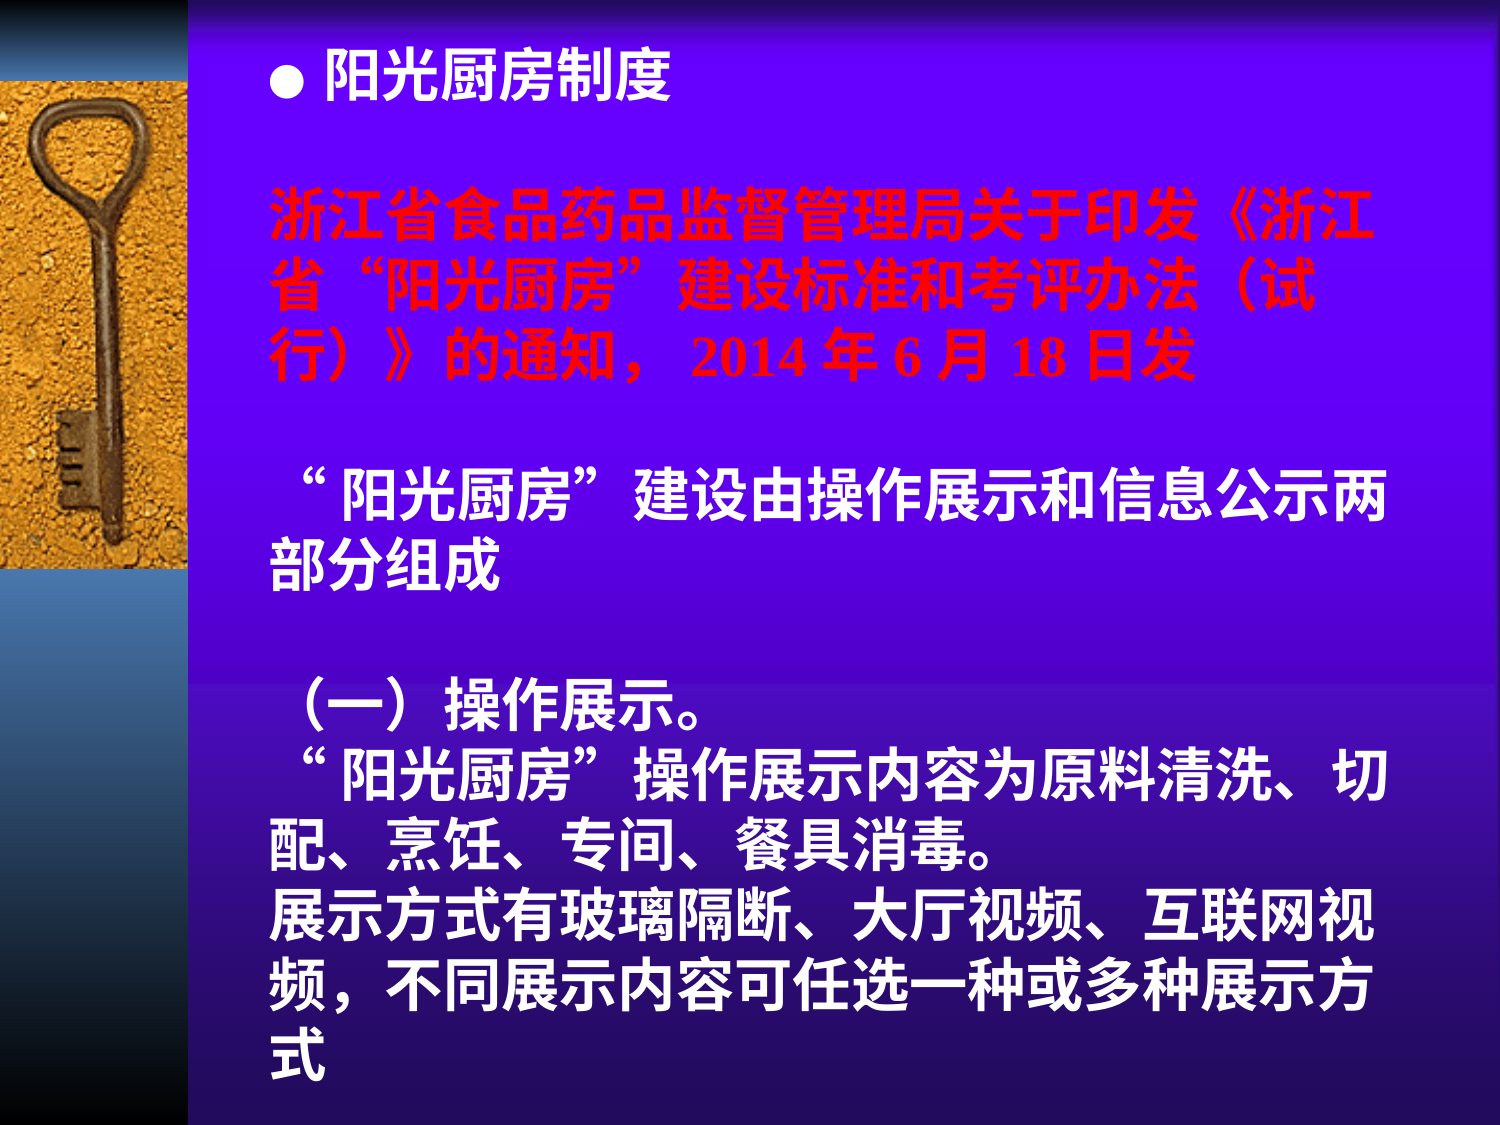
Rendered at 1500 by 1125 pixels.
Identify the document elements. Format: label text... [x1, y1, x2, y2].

picture [0, 0, 1500, 1125]
text_box ● 阳光厨房制度 浙江省食品药品监督管理局关于印发《浙江省“阳光厨房”建设标准和考评办法（试行）》的通知，2014年6月18日发 “阳光厨房”建设由操作展示和信息公示两部分组成 （一）操作展示。 “阳光厨房”操作展示内容为原料清洗、切配、烹饪、专间、餐具消毒。 展示方式有玻璃隔断、大厅视频、互联网视频，不同展示内容可任选一种或多种展示方式 [253, 31, 1447, 1096]
